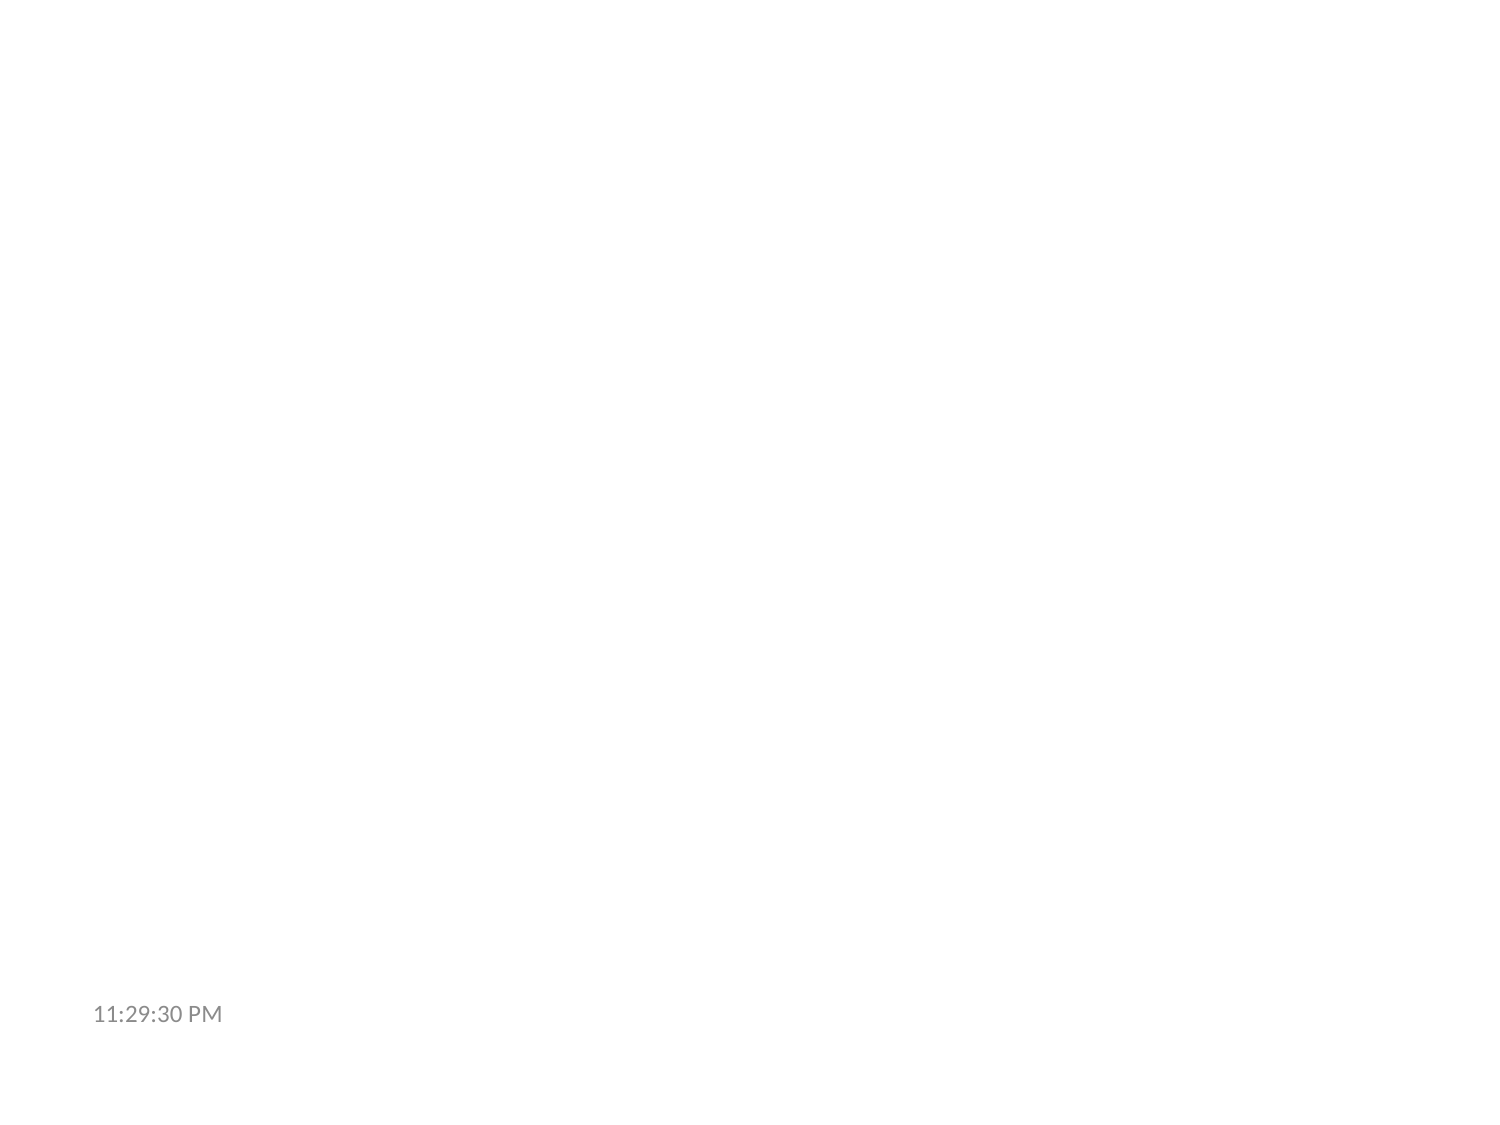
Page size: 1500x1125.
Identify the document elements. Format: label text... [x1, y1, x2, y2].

text_box 3:35:09 PM [77, 982, 428, 1043]
